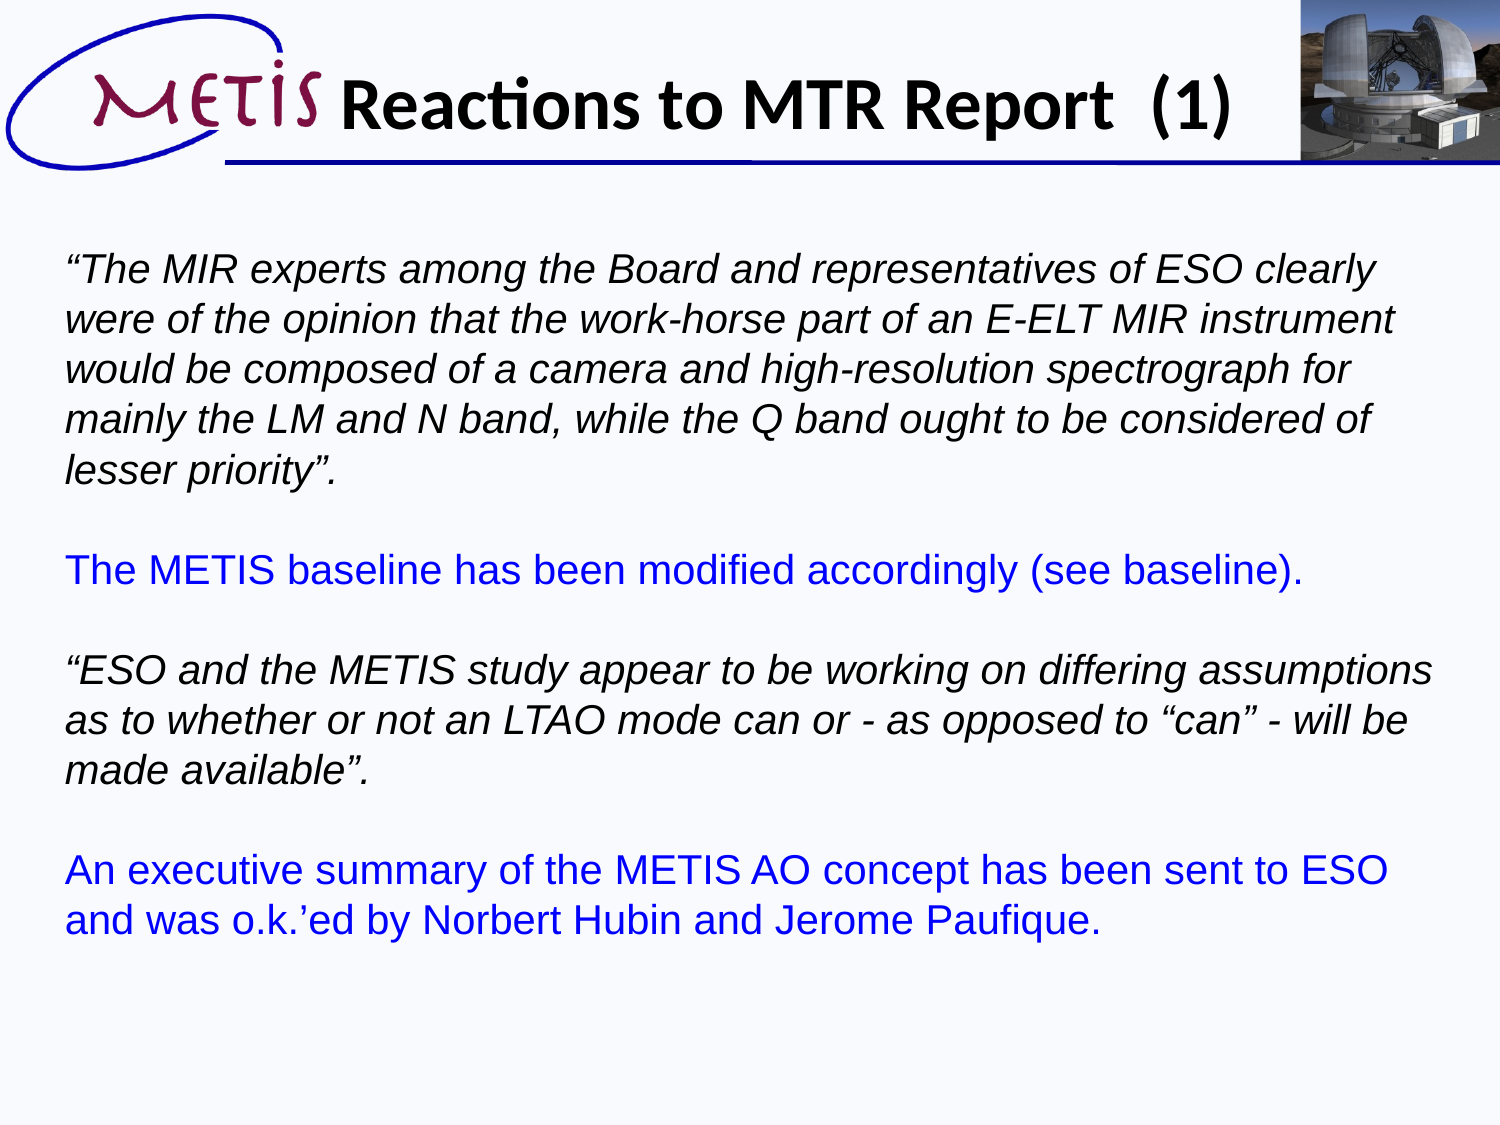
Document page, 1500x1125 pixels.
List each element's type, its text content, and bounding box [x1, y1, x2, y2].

picture [0, 0, 337, 188]
picture [1300, 0, 1500, 160]
title Reactions to MTR Report (1) [137, 12, 1438, 188]
text_box “The MIR experts among the Board and representatives of ESO clearly were of the opinion that the work-horse part of an E-ELT MIR instrument would be composed of a camera and high-resolution spectrograph for mainly the LM and N band, while the Q band ought to be considered of lesser priority”. The METIS baseline has been modified accordingly (see baseline). “ESO and the METIS study appear to be working on differing assumptions as to whether or not an LTAO mode can or - as opposed to “can” - will be made available”. An executive summary of the METIS AO concept has been sent to ESO and was o.k.’ed by Norbert Hubin and Jerome Paufique. [49, 234, 1463, 1000]
